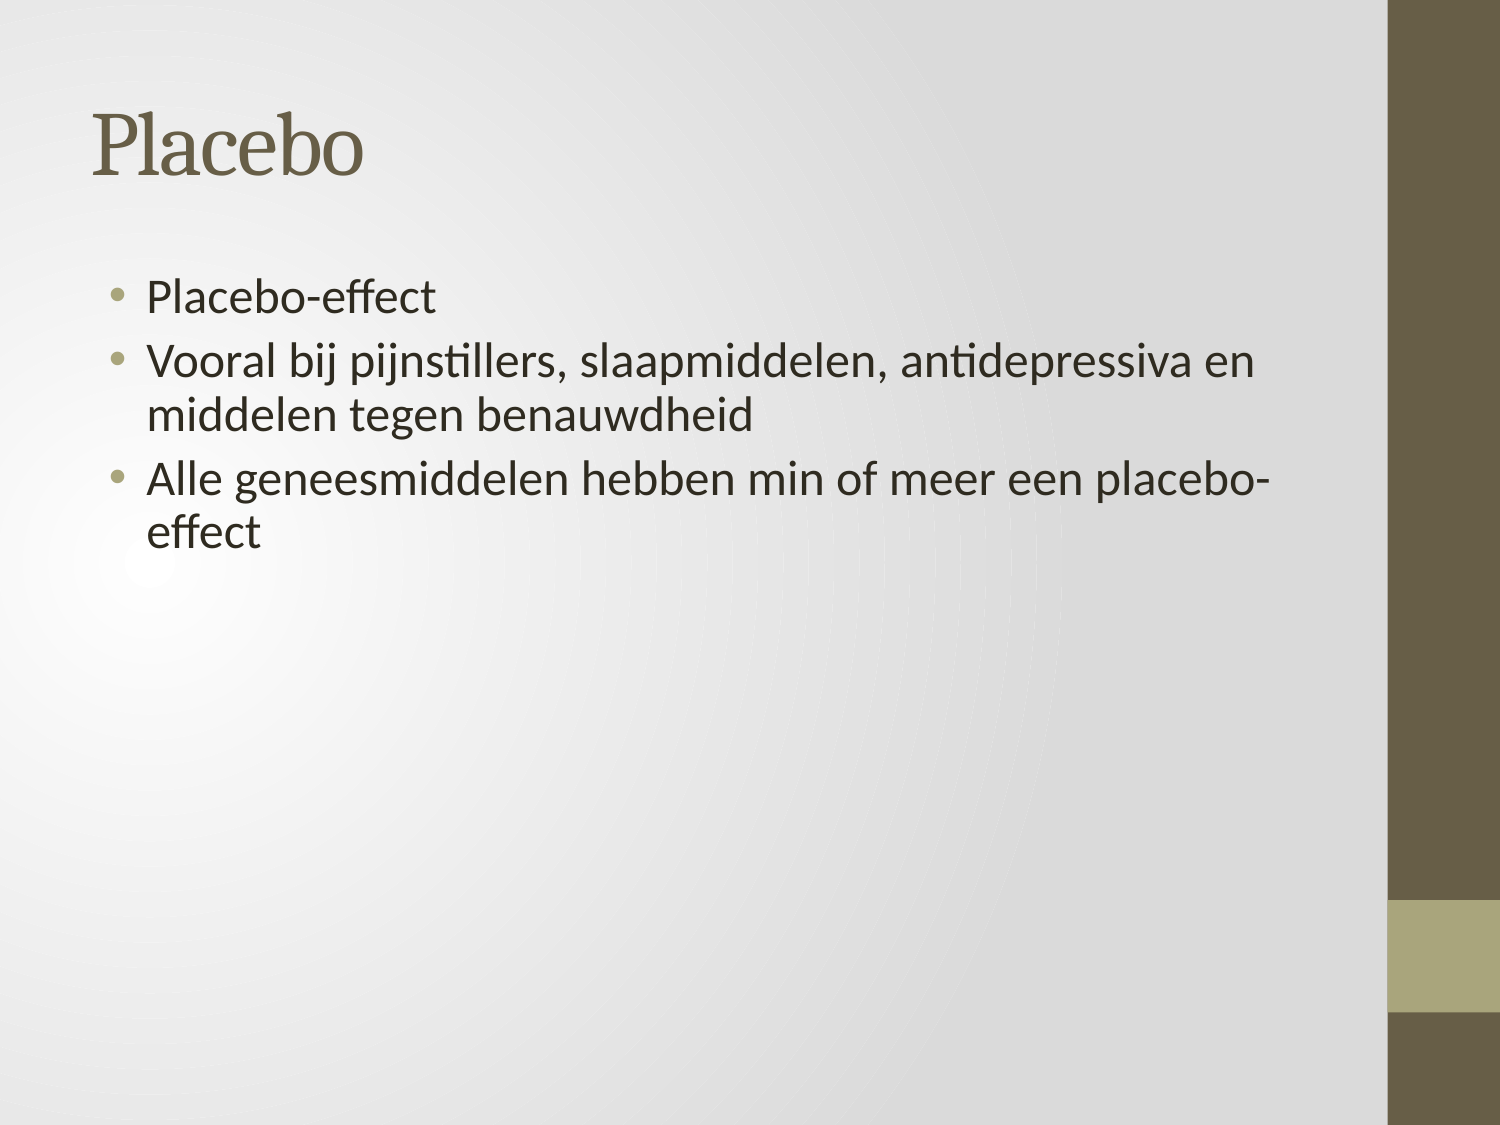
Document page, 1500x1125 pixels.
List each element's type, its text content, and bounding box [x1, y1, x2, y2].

list Placebo-effect Vooral bij pijnstillers, slaapmiddelen, antidepressiva en middelen tegen benauwdheid Alle geneesmiddelen hebben min of meer een placebo-effect [75, 262, 1325, 1050]
title Placebo [75, 45, 1325, 233]
